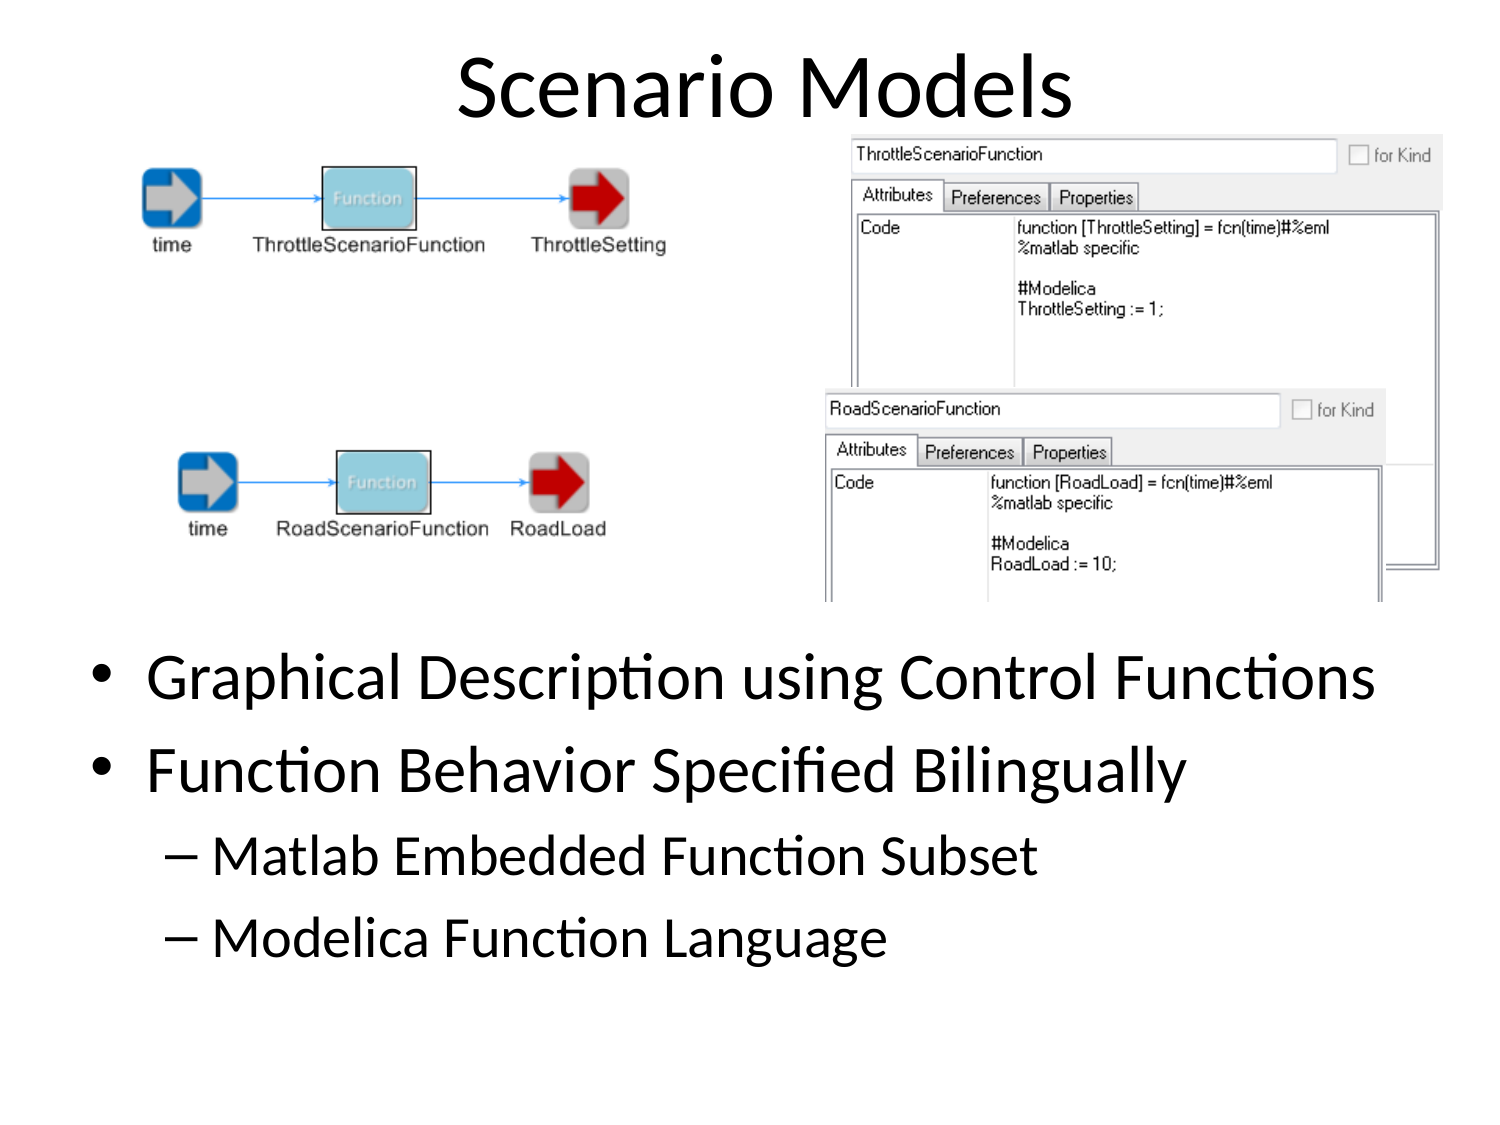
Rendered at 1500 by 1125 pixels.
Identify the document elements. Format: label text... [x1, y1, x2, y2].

picture [164, 441, 615, 548]
picture [824, 134, 1443, 602]
picture [124, 157, 687, 272]
list Graphical Description using Control Functions Function Behavior Specified Bilingually Matlab Embedded Function Subset Modelica Function Language [75, 624, 1425, 1005]
title Scenario Models [90, 4, 1441, 158]
